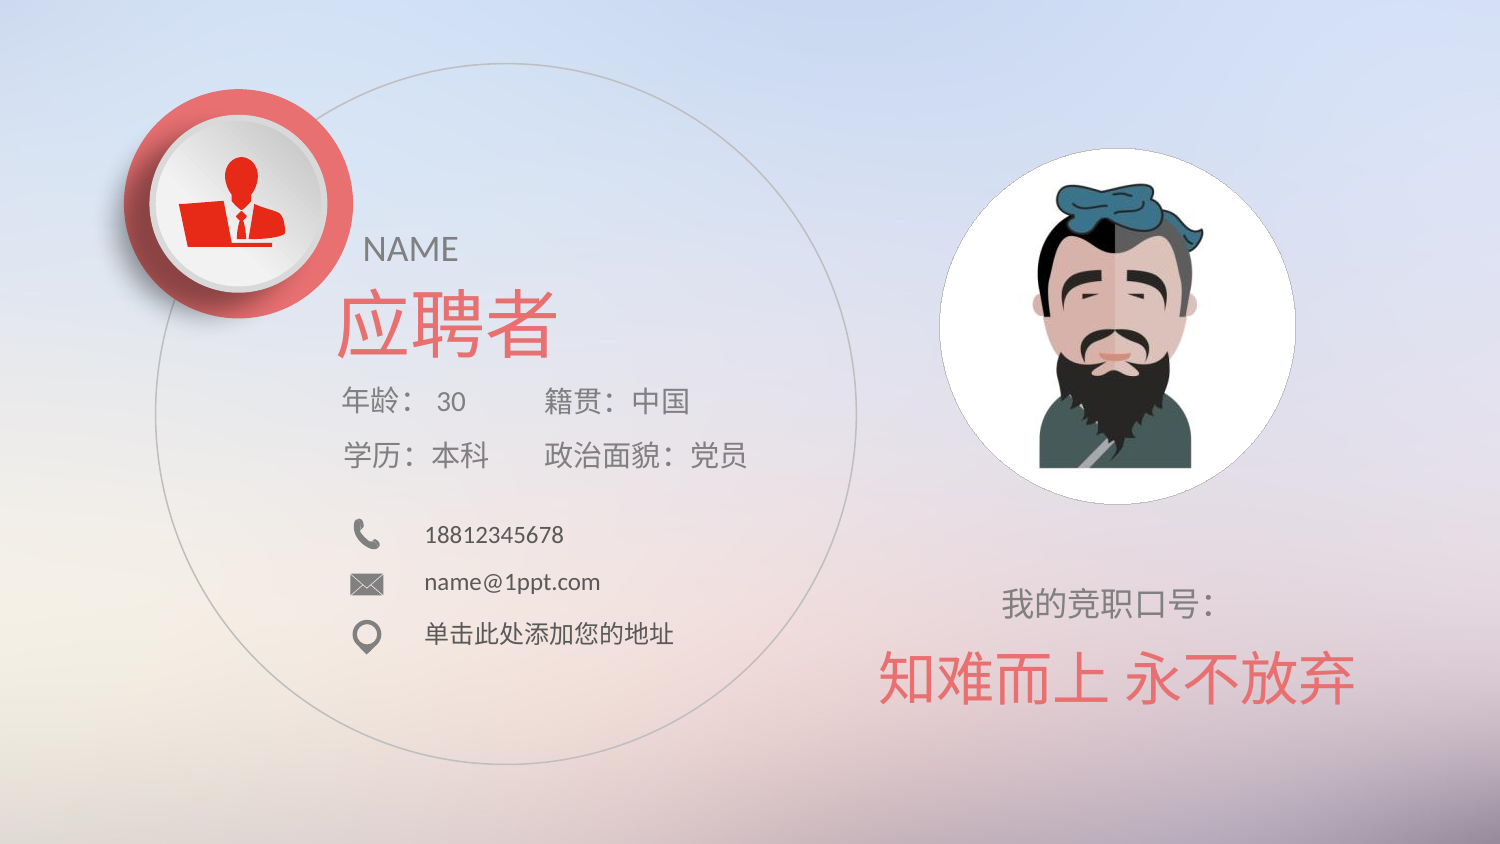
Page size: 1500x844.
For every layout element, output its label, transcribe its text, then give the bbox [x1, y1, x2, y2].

text_box [154, 319, 760, 766]
picture [0, 0, 1500, 844]
text_box 我的竞职口号： [986, 575, 1249, 631]
text_box [354, 62, 858, 651]
text_box 知难而上 永不放弃 [847, 634, 1388, 720]
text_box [123, 89, 354, 319]
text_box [320, 216, 766, 657]
